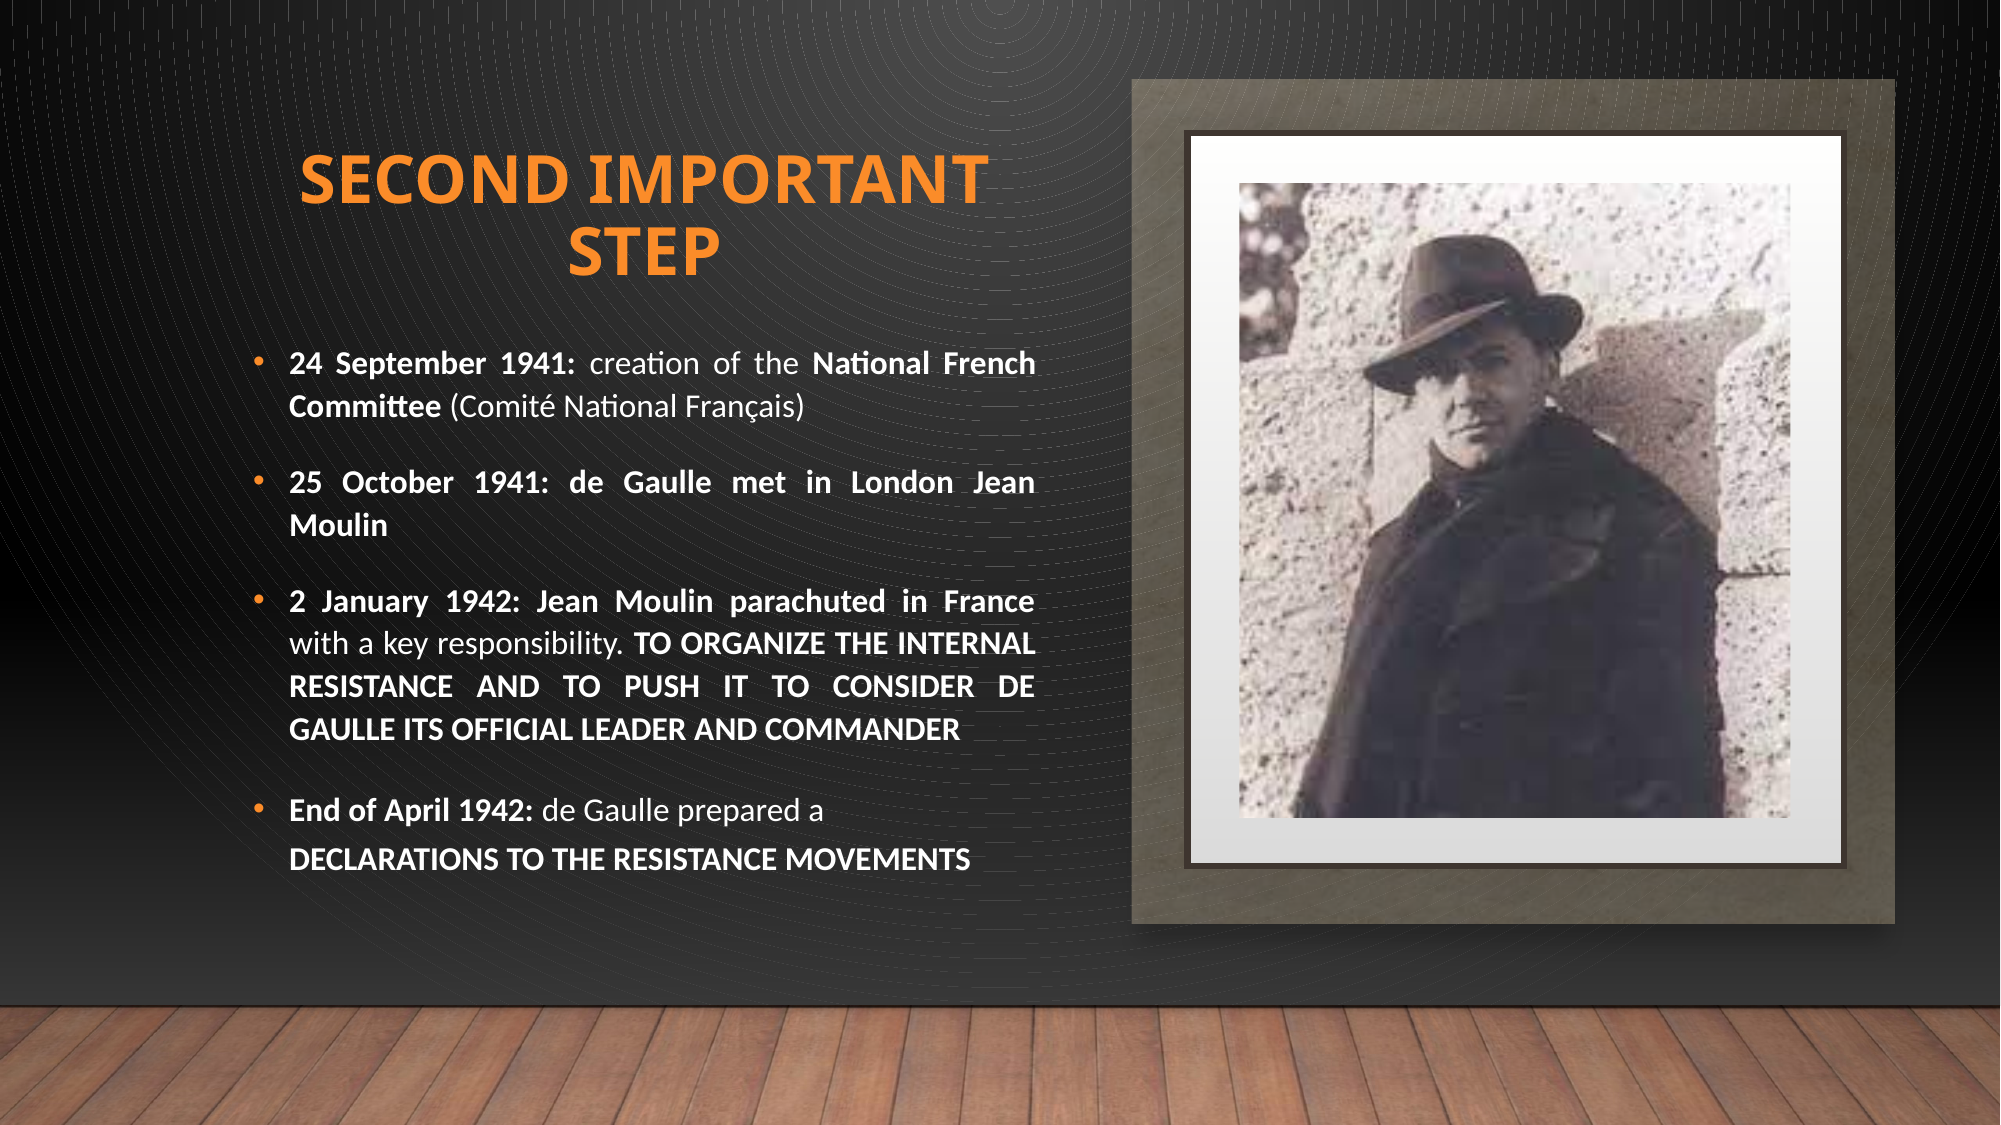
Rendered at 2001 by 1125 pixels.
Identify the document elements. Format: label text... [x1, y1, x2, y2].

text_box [1131, 78, 1896, 924]
title SECOND IMPORTANT STEP [238, 131, 1052, 305]
picture [0, 1005, 2000, 1125]
list 24 September 1941: creation of the National French Committee (Comité National Français) 25 October 1941: de Gaulle met in London Jean Moulin 2 January 1942: Jean Moulin parachuted in France with a key responsibility. TO ORGANIZE THE INTERNAL RESISTANCE AND TO PUSH IT TO CONSIDER DE GAULLE ITS OFFICIAL LEADER AND COMMANDER End of April 1942: de Gaulle prepared a DECLARATIONS TO THE RESISTANCE MOVEMENTS [238, 330, 1052, 897]
picture [1239, 182, 1791, 818]
